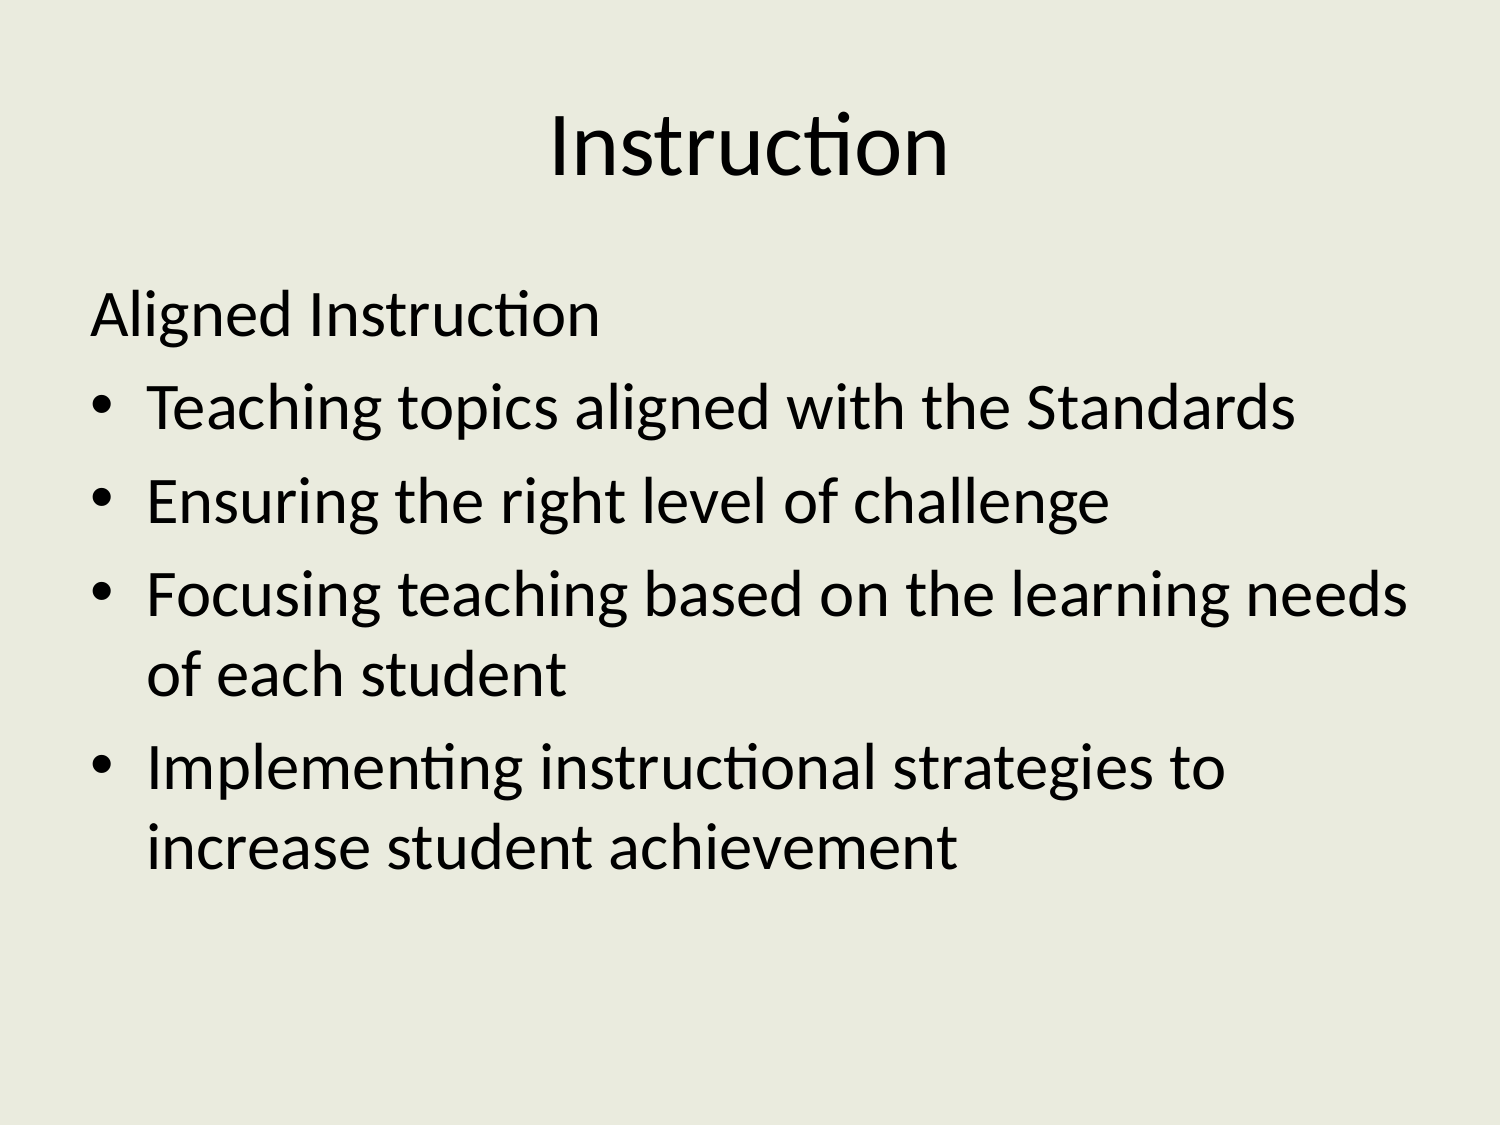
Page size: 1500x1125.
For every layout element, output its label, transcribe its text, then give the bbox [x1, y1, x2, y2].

list Aligned Instruction Teaching topics aligned with the Standards Ensuring the right level of challenge Focusing teaching based on the learning needs of each student Implementing instructional strategies to increase student achievement [75, 262, 1425, 1005]
title Instruction [75, 45, 1425, 233]
